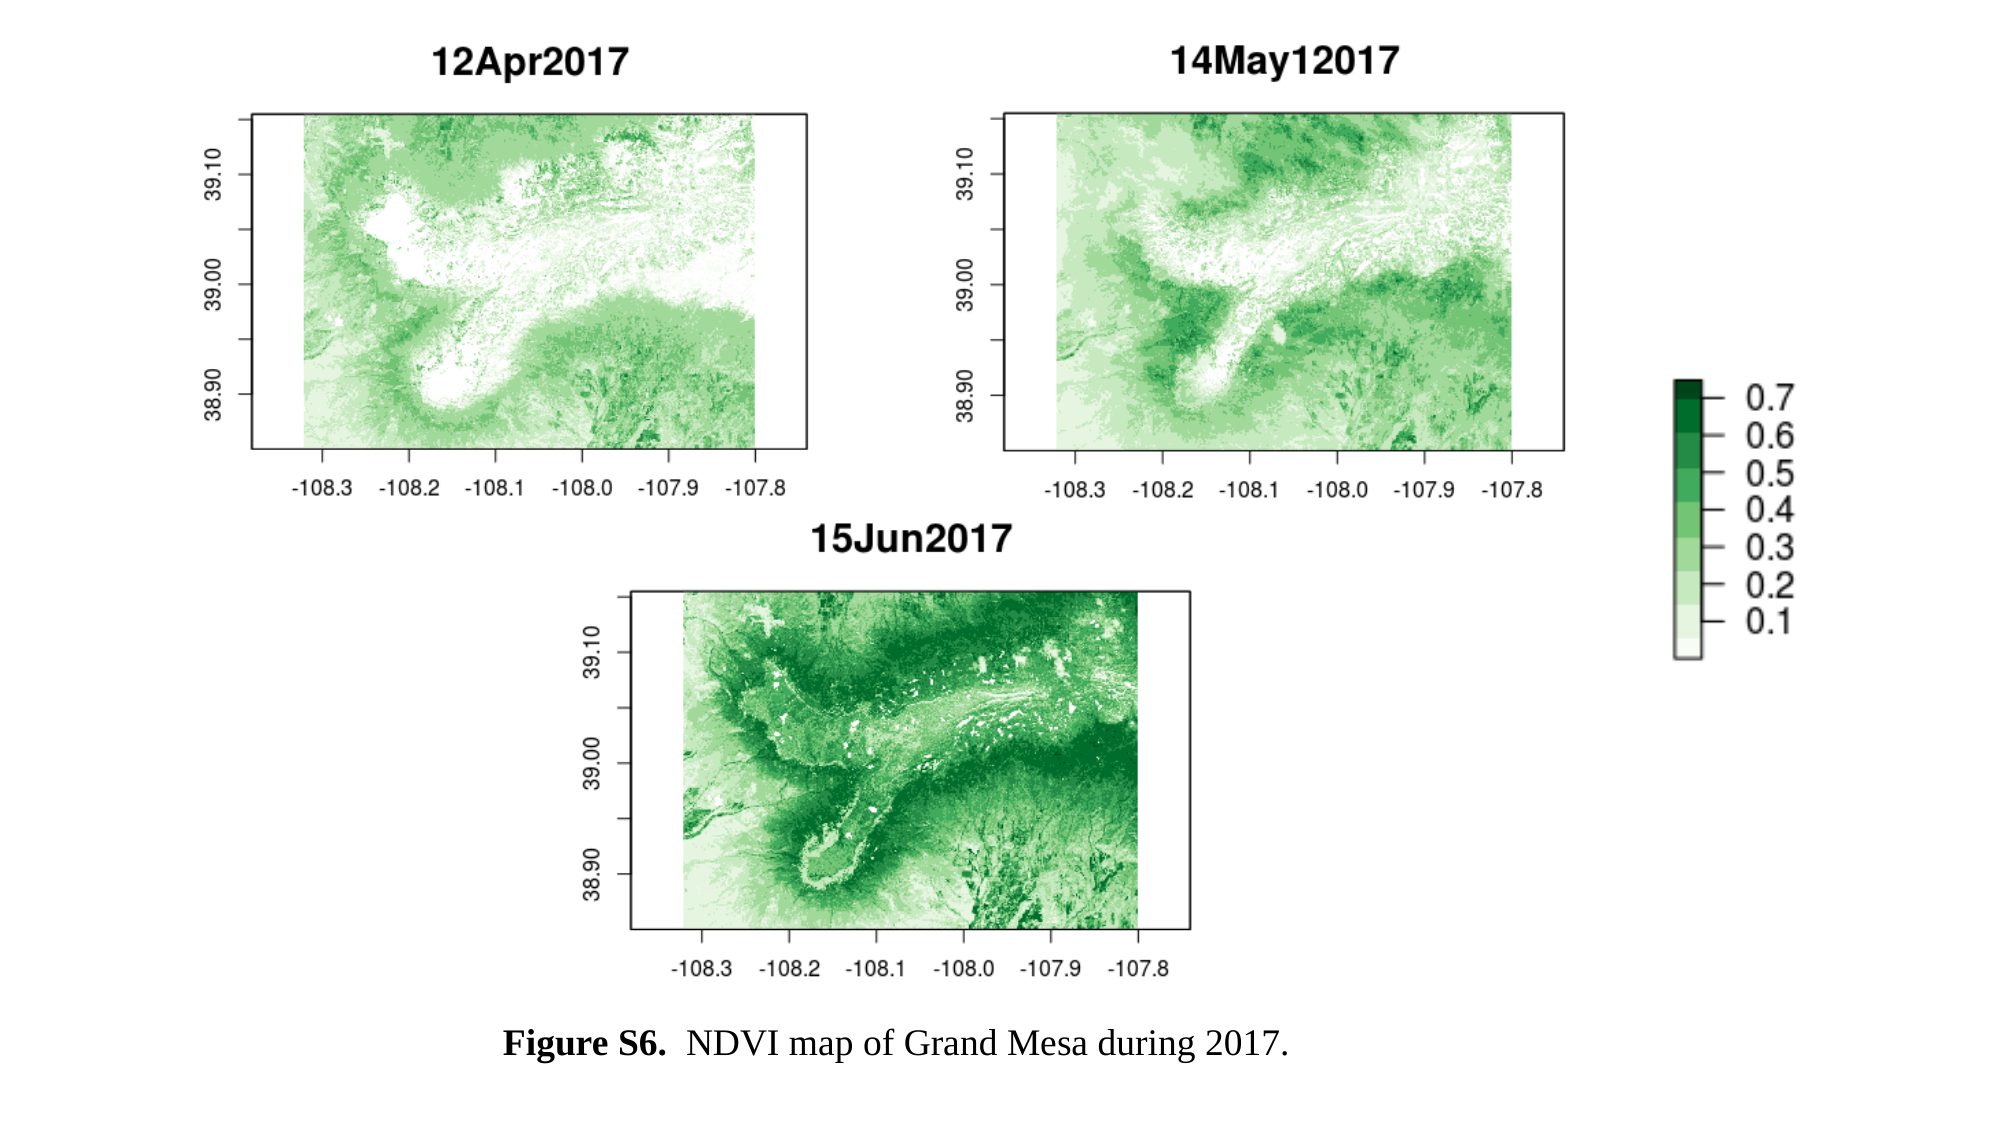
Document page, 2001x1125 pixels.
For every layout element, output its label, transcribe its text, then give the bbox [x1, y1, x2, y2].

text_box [170, 24, 1850, 1003]
text_box Figure S6. NDVI map of Grand Mesa during 2017. [196, 1010, 1607, 1071]
